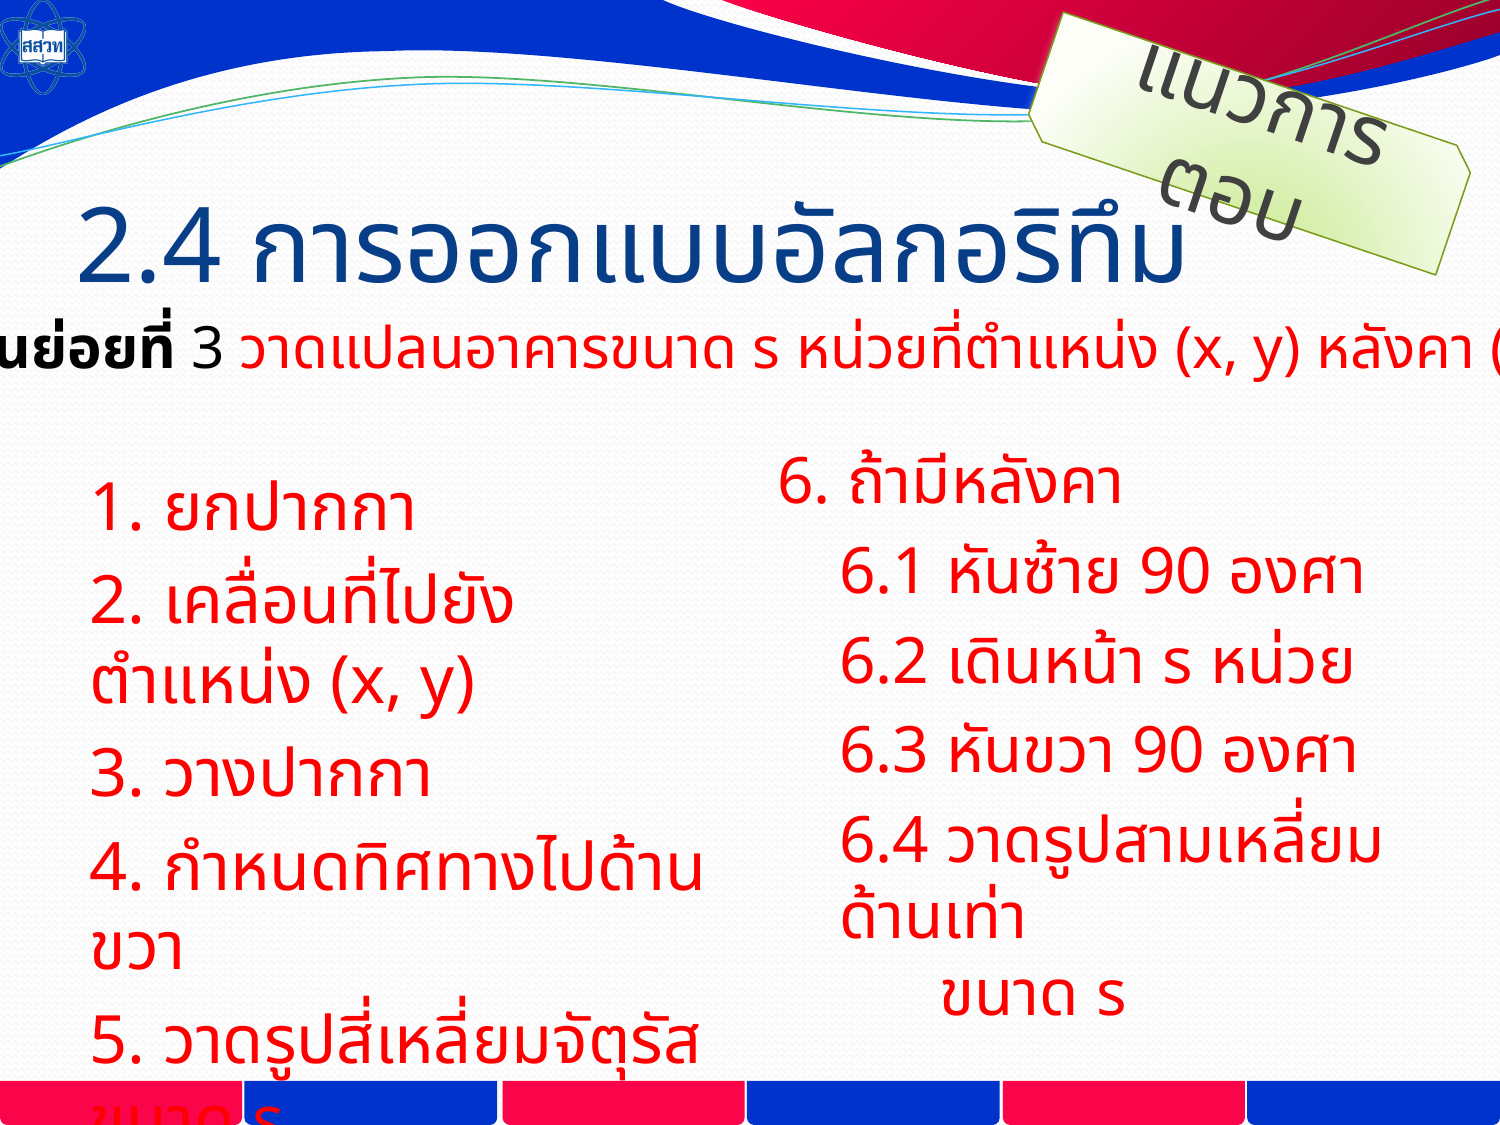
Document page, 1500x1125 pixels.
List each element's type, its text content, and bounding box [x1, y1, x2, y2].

title 2.4 การออกแบบอัลกอริทึม [75, 115, 1425, 303]
list 1. ยกปากกา 2. เคลื่อนที่ไปยังตำแหน่ง (x, y) 3. วางปากกา 4. กำหนดทิศทางไปด้านขวา 5. วาดรูปสี่เหลี่ยมจัตุรัสขนาด s [75, 456, 738, 1043]
picture [0, 0, 86, 95]
text_box ขั้นตอนย่อยที่ 3 วาดแปลนอาคารขนาด s หน่วยที่ตำแหน่ง (x, y) หลังคา (มี/ไม่มี) [0, 303, 1500, 388]
text_box [1023, 115, 1425, 285]
text_box แนวการตอบ [1027, 11, 1472, 276]
list 6. ถ้ามีหลังคา 6.1 หันซ้าย 90 องศา 6.2 เดินหน้า s หน่วย 6.3 หันขวา 90 องศา 6.4 วาดรูปสามเหลี่ยมด้านเท่า ขนาด s [762, 432, 1446, 1043]
